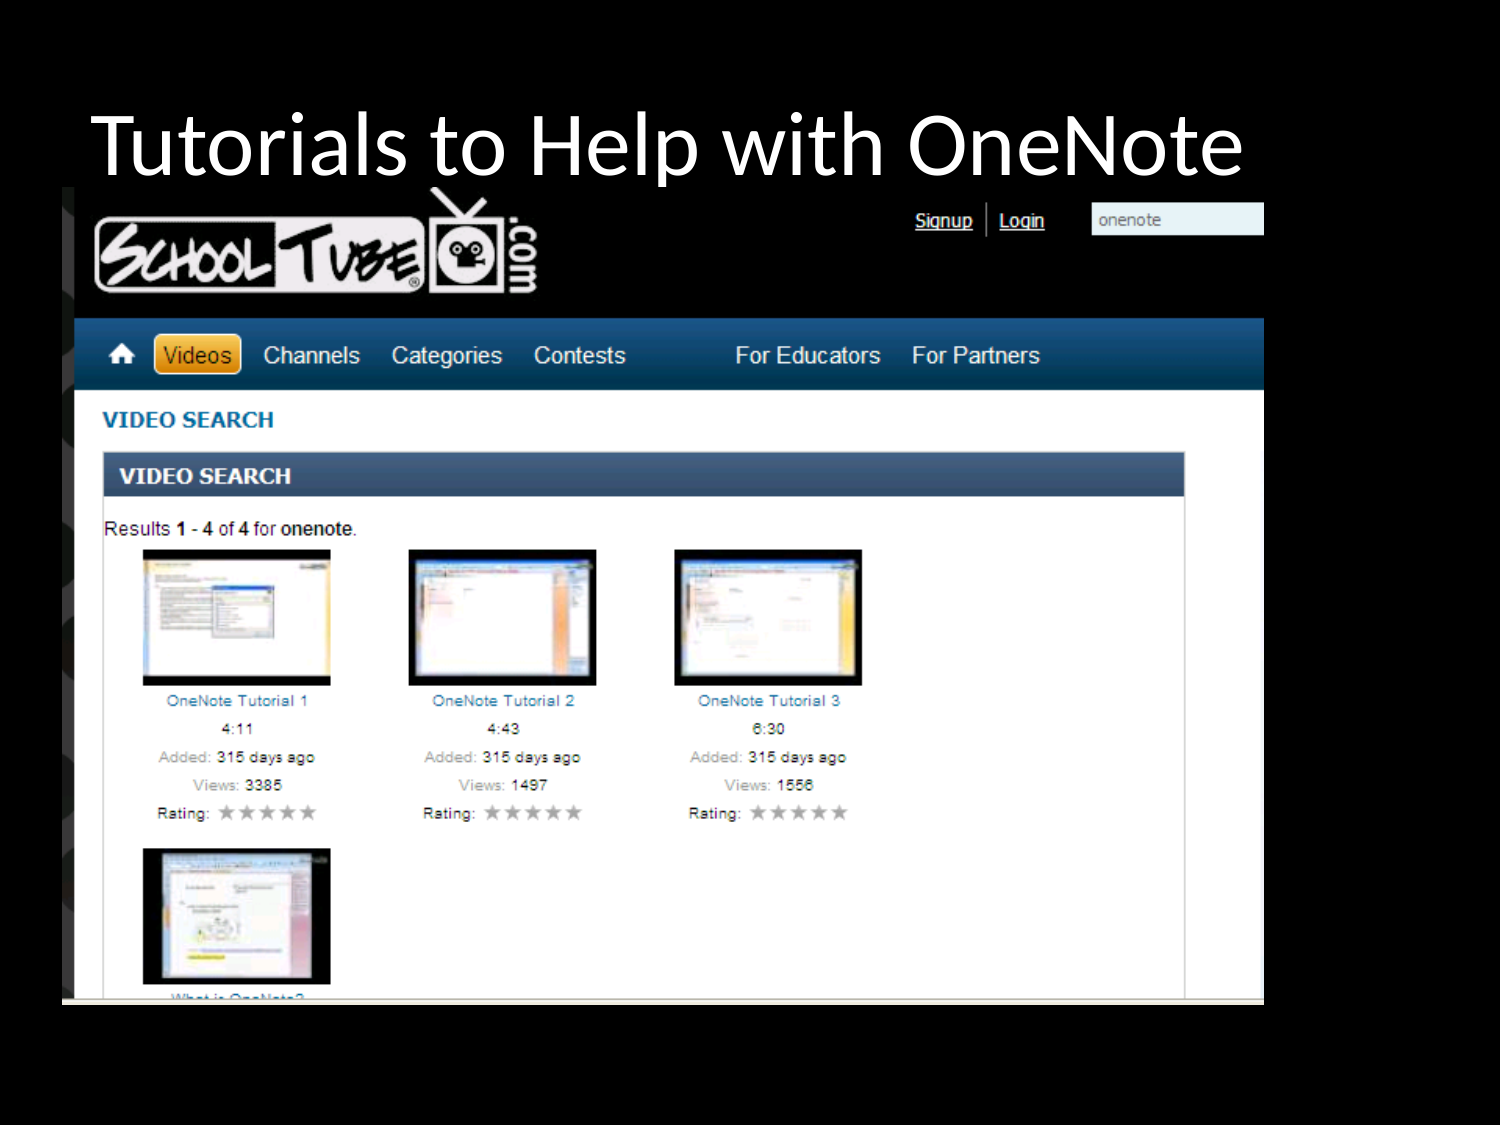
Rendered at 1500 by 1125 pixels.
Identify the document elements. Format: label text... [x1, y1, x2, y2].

title Tutorials to Help with OneNote [75, 45, 1425, 233]
picture [62, 187, 1265, 1005]
